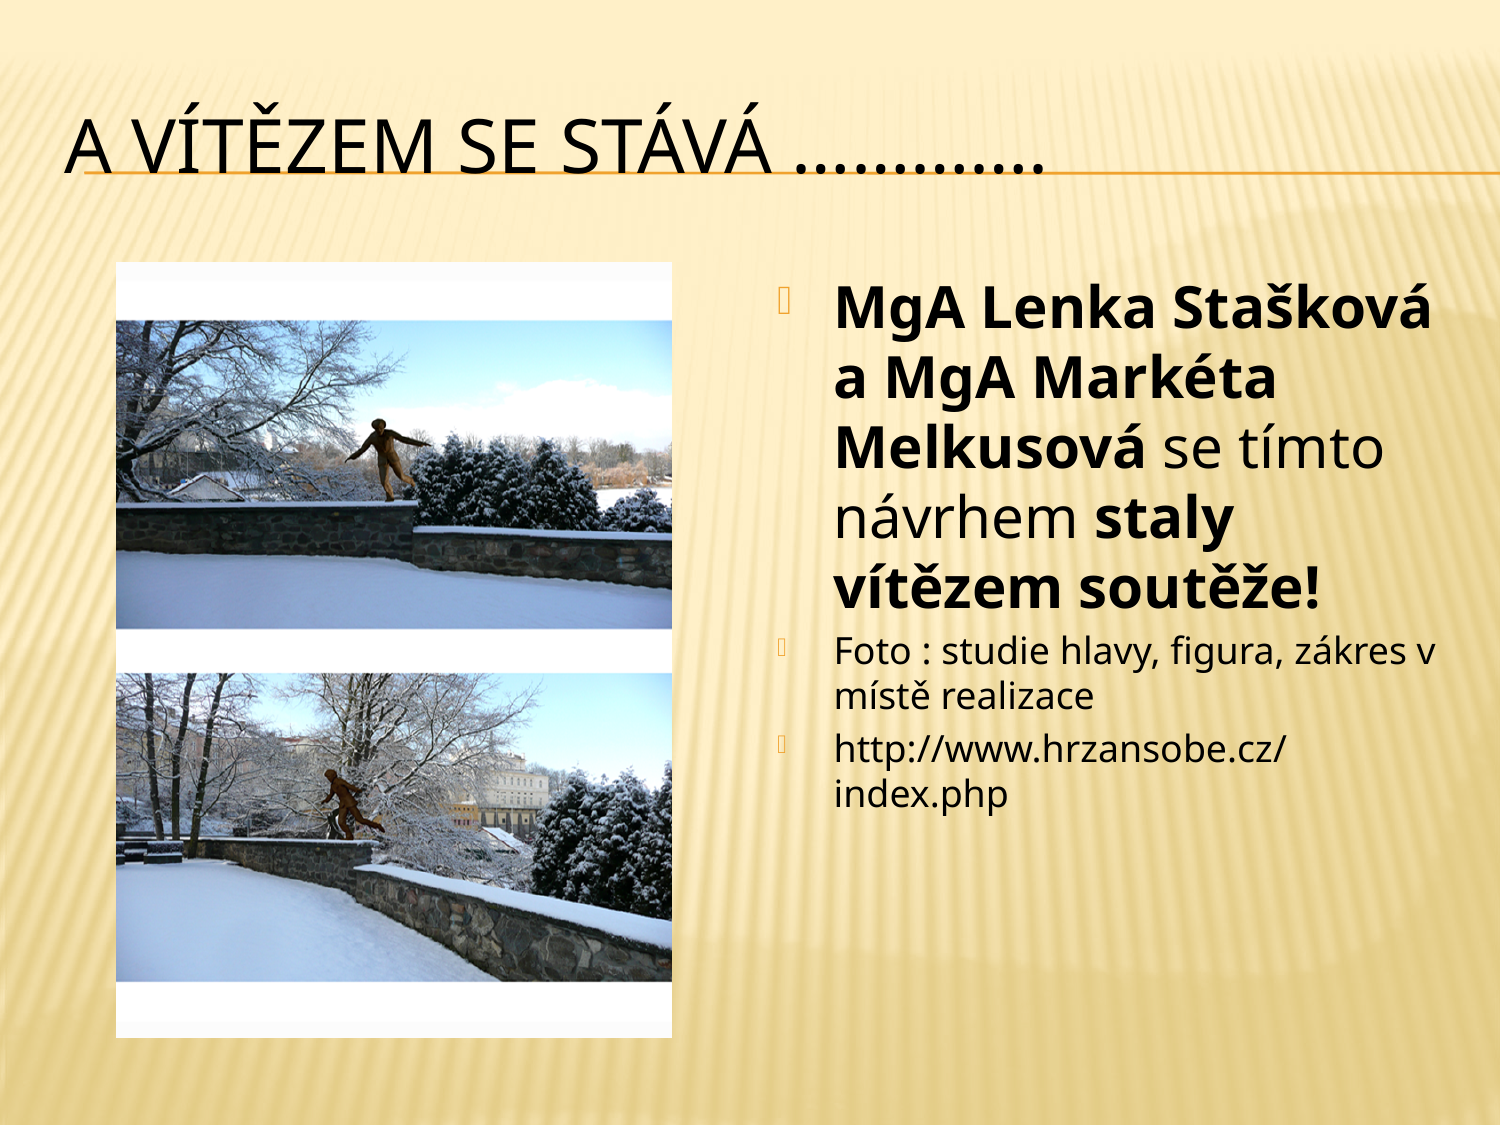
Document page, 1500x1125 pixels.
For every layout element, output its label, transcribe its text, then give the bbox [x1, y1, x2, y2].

list MgA Lenka Stašková a MgA Markéta Melkusová se tímto návrhem staly vítězem soutěže! Foto : studie hlavy, figura, zákres v místě realizace http://www.hrzansobe.cz/index.php [762, 262, 1475, 1038]
title A Vítězem se stává …………. [49, 75, 1475, 213]
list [115, 262, 672, 1038]
